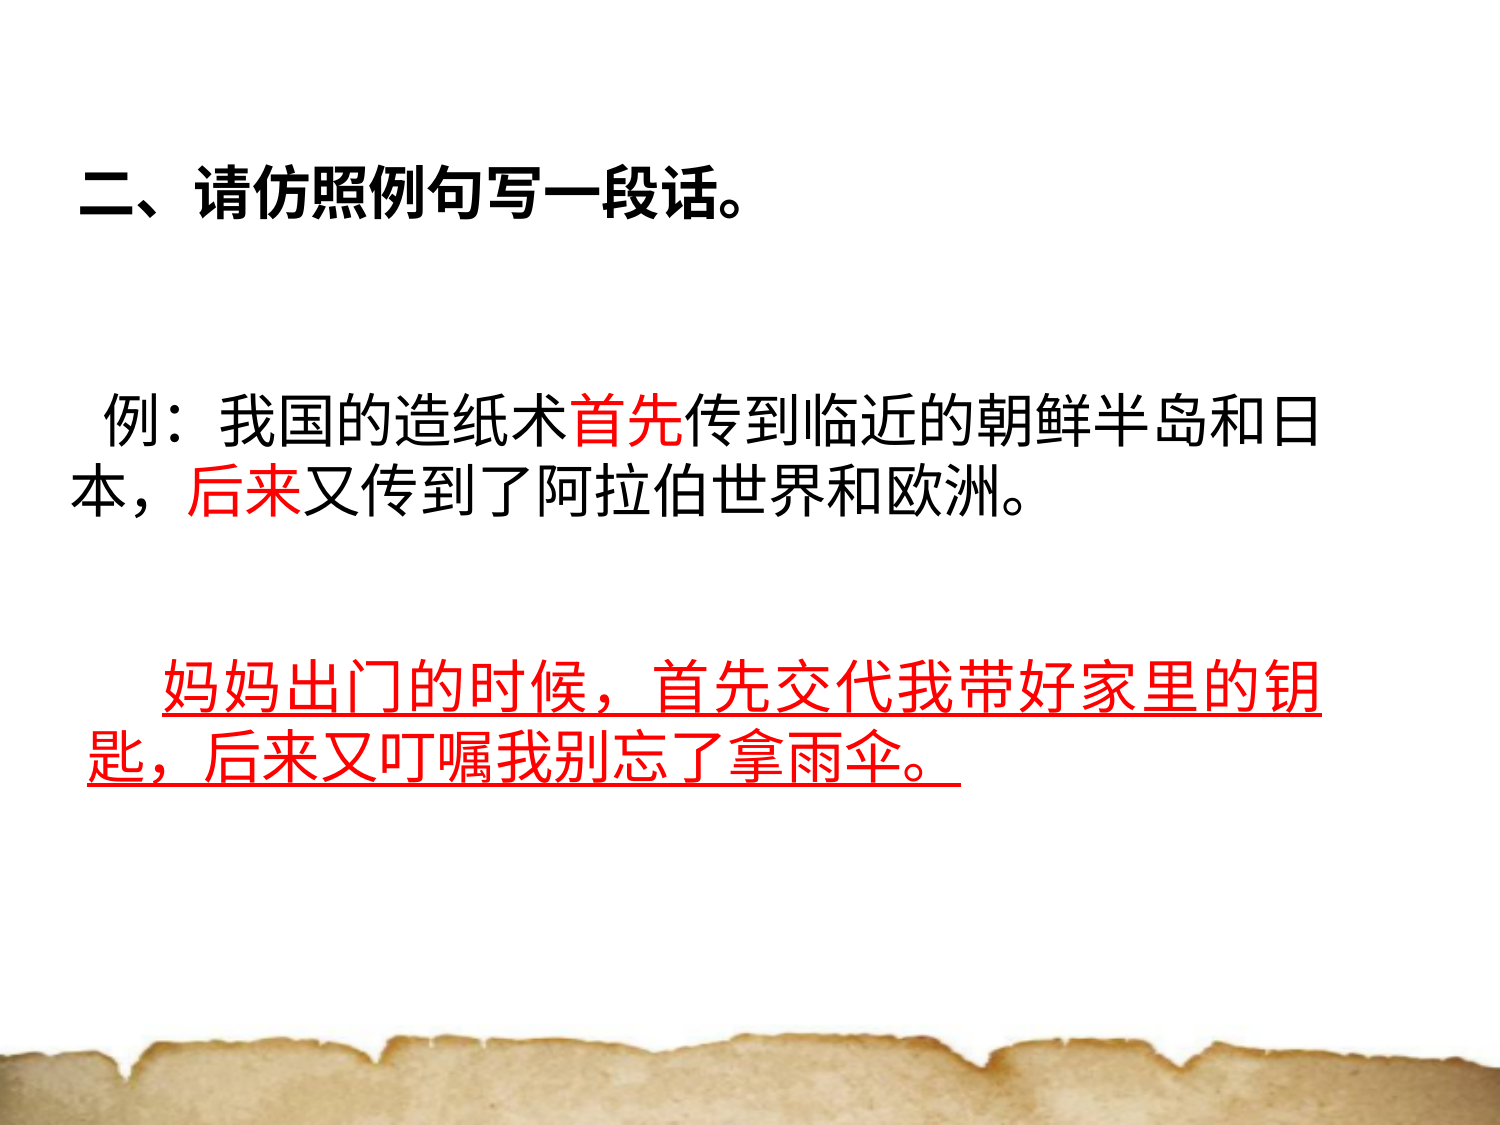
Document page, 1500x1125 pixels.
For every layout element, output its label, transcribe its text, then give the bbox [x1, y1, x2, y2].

text_box 二、请仿照例句写一段话。 [62, 148, 792, 234]
text_box 例：我国的造纸术首先传到临近的朝鲜半岛和日本，后来又传到了阿拉伯世界和欧洲。 [58, 378, 1351, 530]
text_box 妈妈出门的时候，首先交代我带好家里的钥匙，后来又叮嘱我别忘了拿雨伞。 [76, 644, 1333, 797]
picture [0, 987, 1500, 1125]
